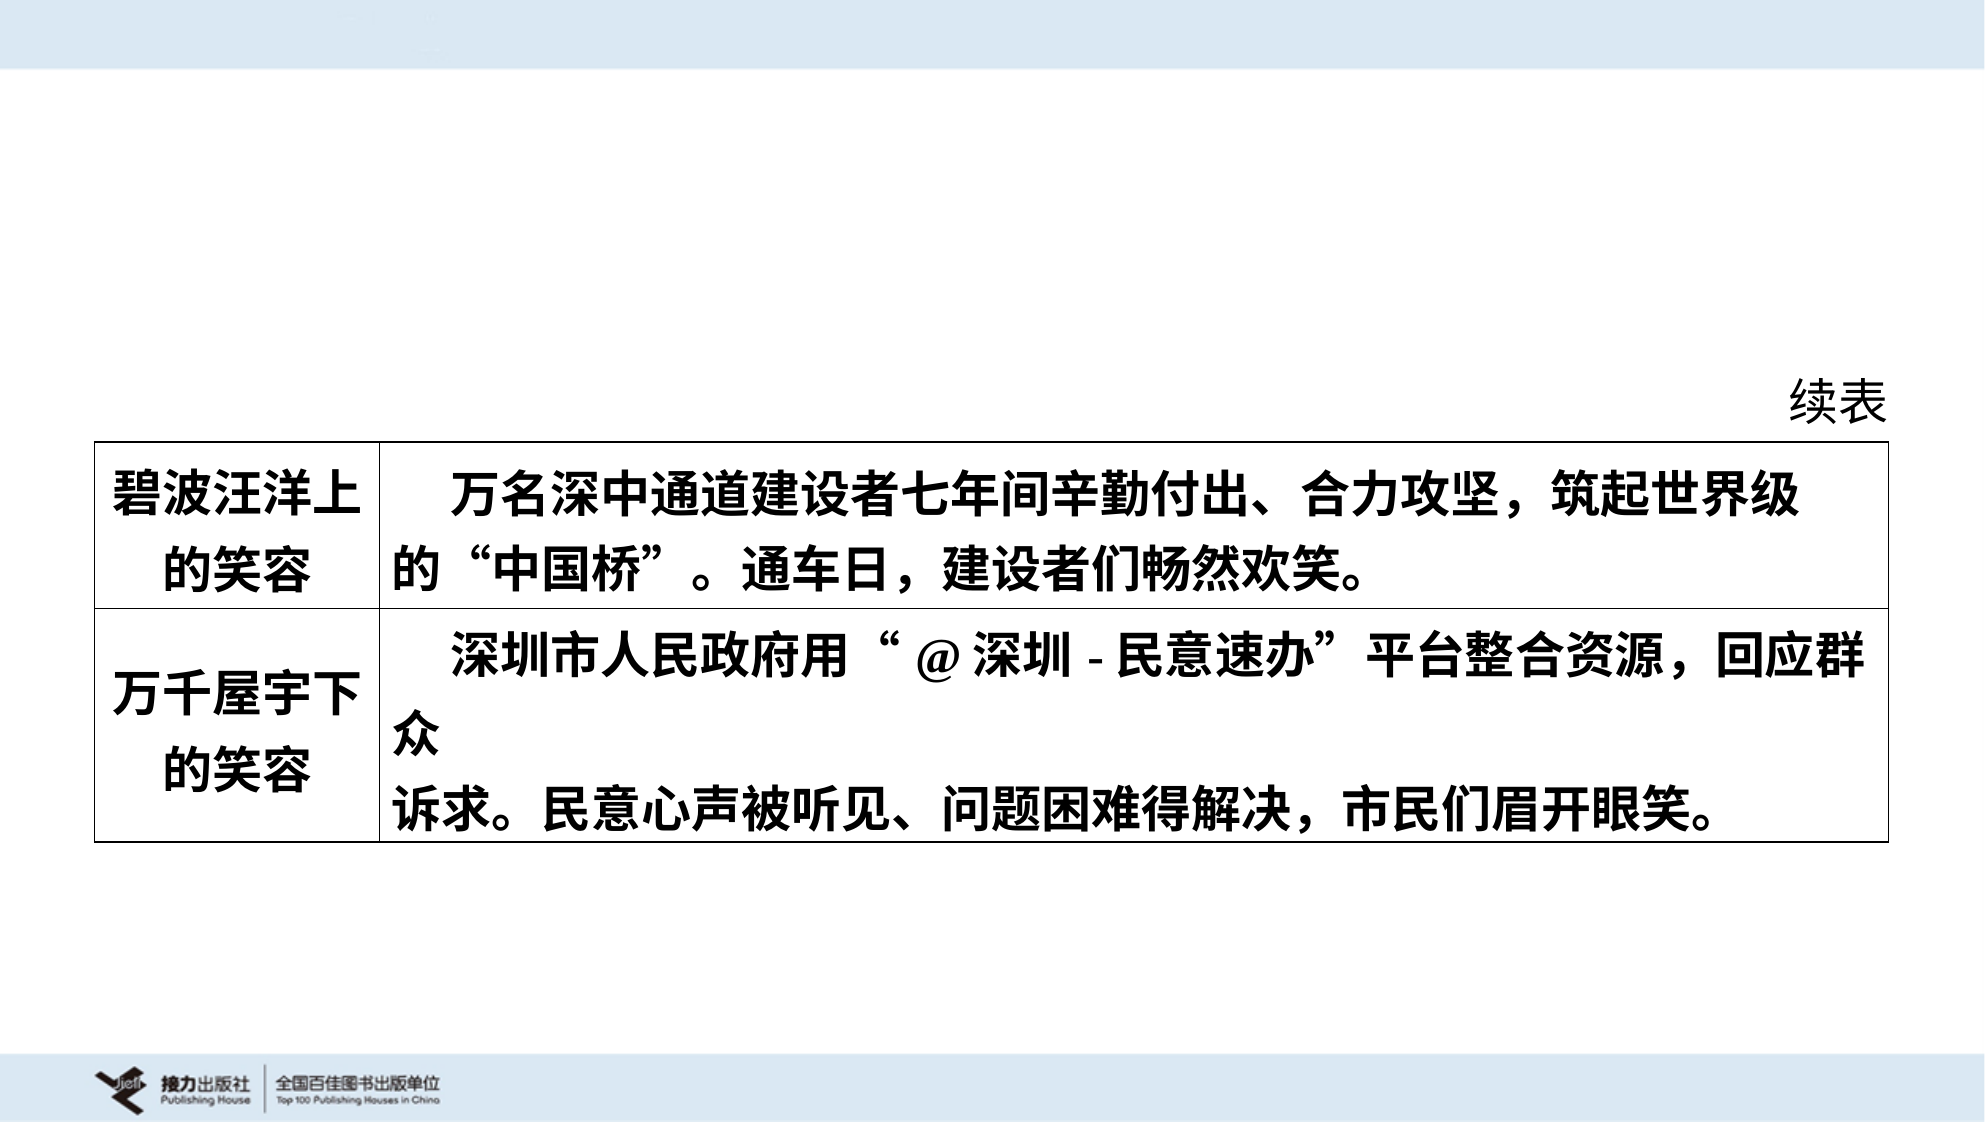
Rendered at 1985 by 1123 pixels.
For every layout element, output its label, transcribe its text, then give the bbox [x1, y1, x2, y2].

table_cell 深圳市人民政府用“@深圳-民意速办”平台整合资源，回应群众 诉求。民意心声被听见、问题困难得解决，市民们眉开眼笑。 [380, 609, 1888, 841]
text_box 续表 [1787, 338, 1889, 431]
picture [0, 0, 1985, 1122]
table_header 万名深中通道建设者七年间辛勤付出、合力攻坚，筑起世界级 的“中国桥”。通车日，建设者们畅然欢笑。 [380, 443, 1888, 608]
table_header 碧波汪洋上 的笑容 [95, 443, 379, 608]
table_cell 万千屋宇下 的笑容 [95, 609, 379, 841]
